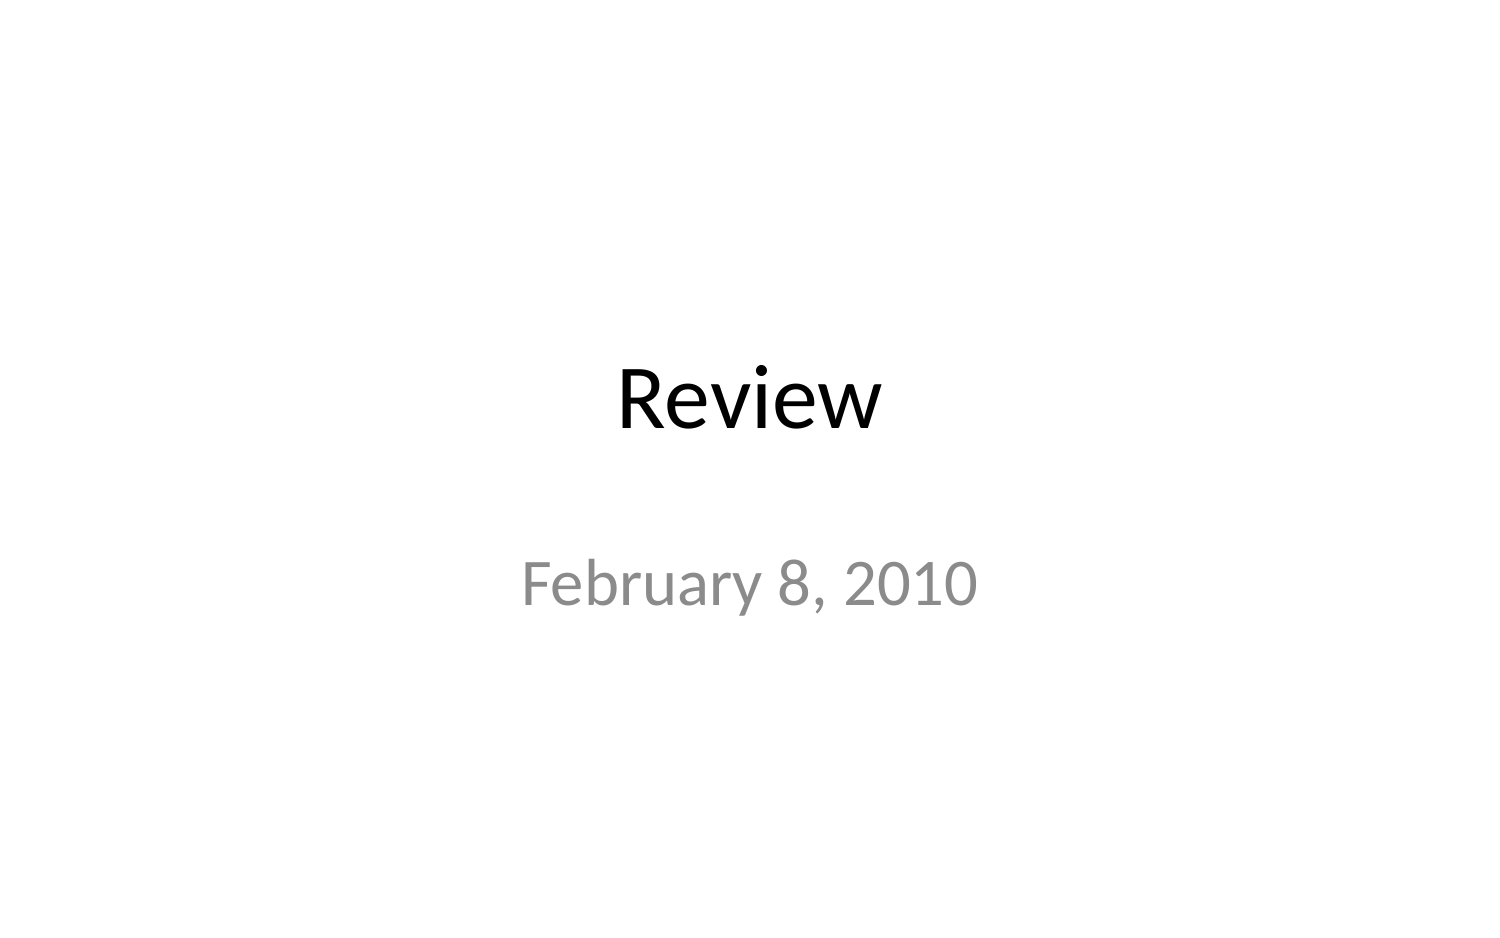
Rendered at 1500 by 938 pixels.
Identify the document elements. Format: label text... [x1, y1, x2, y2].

subtitle February 8, 2010 [225, 531, 1275, 771]
title Review [112, 291, 1388, 493]
